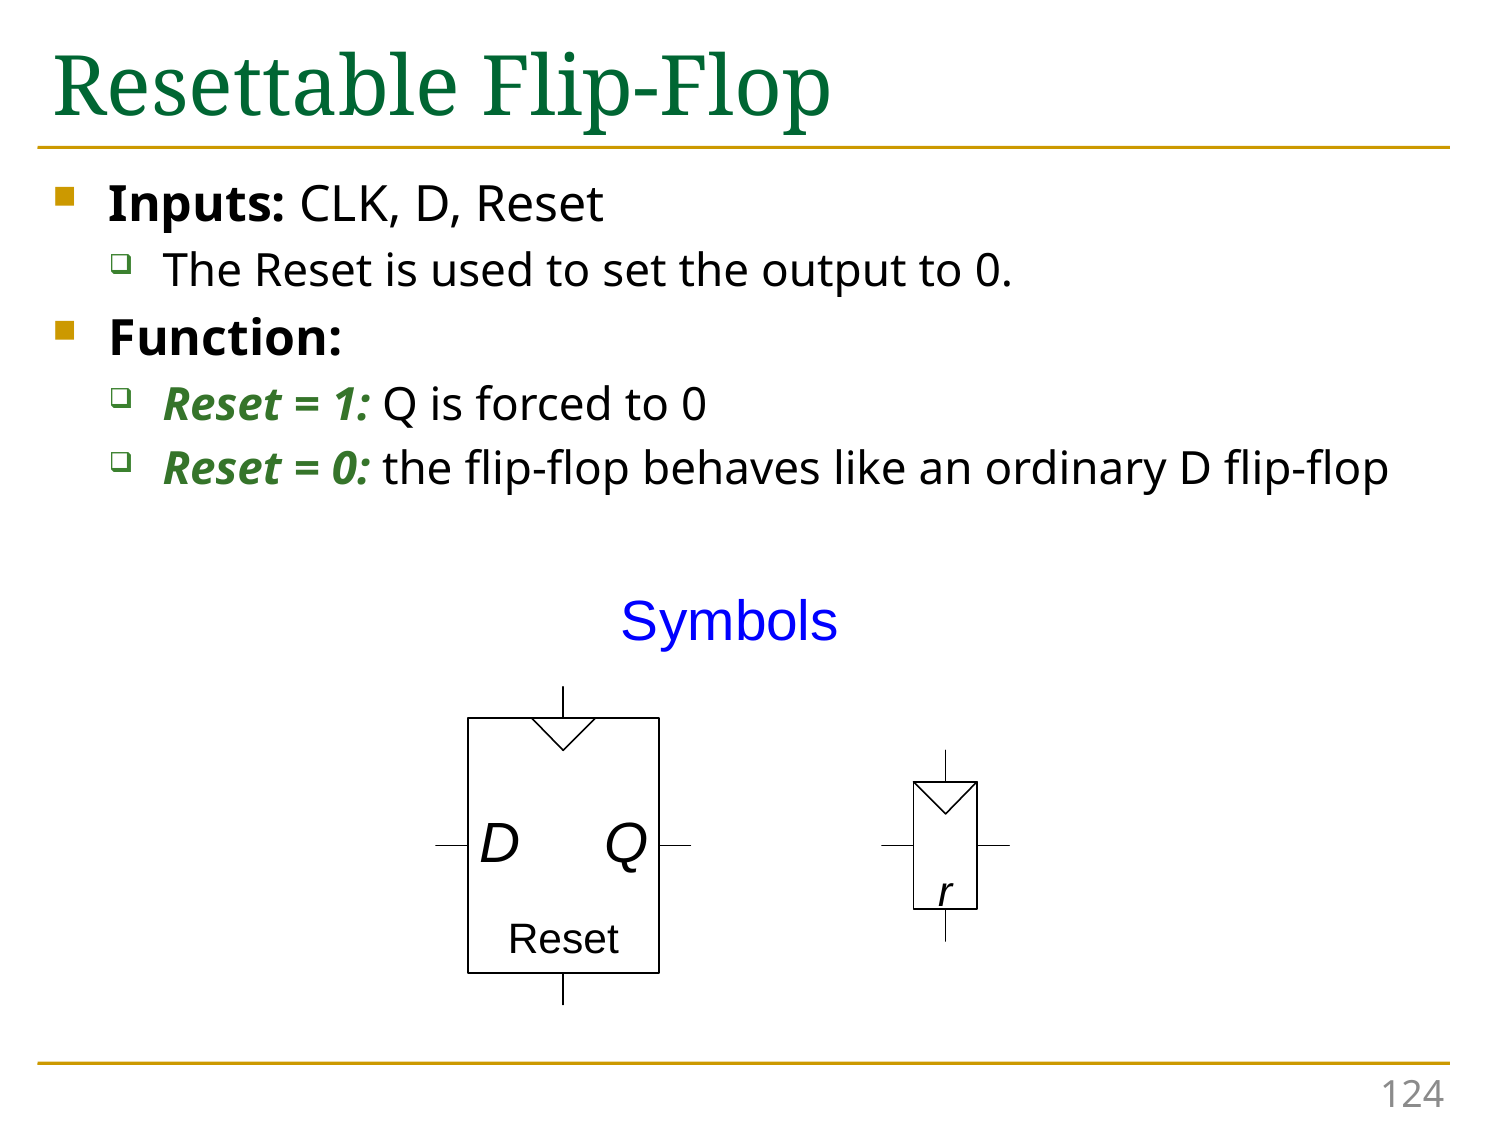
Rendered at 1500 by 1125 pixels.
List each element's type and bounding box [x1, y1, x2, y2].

slide_number [1121, 1066, 1460, 1125]
list [37, 163, 1450, 1016]
text_box [424, 512, 1018, 1015]
title [37, 24, 1450, 163]
